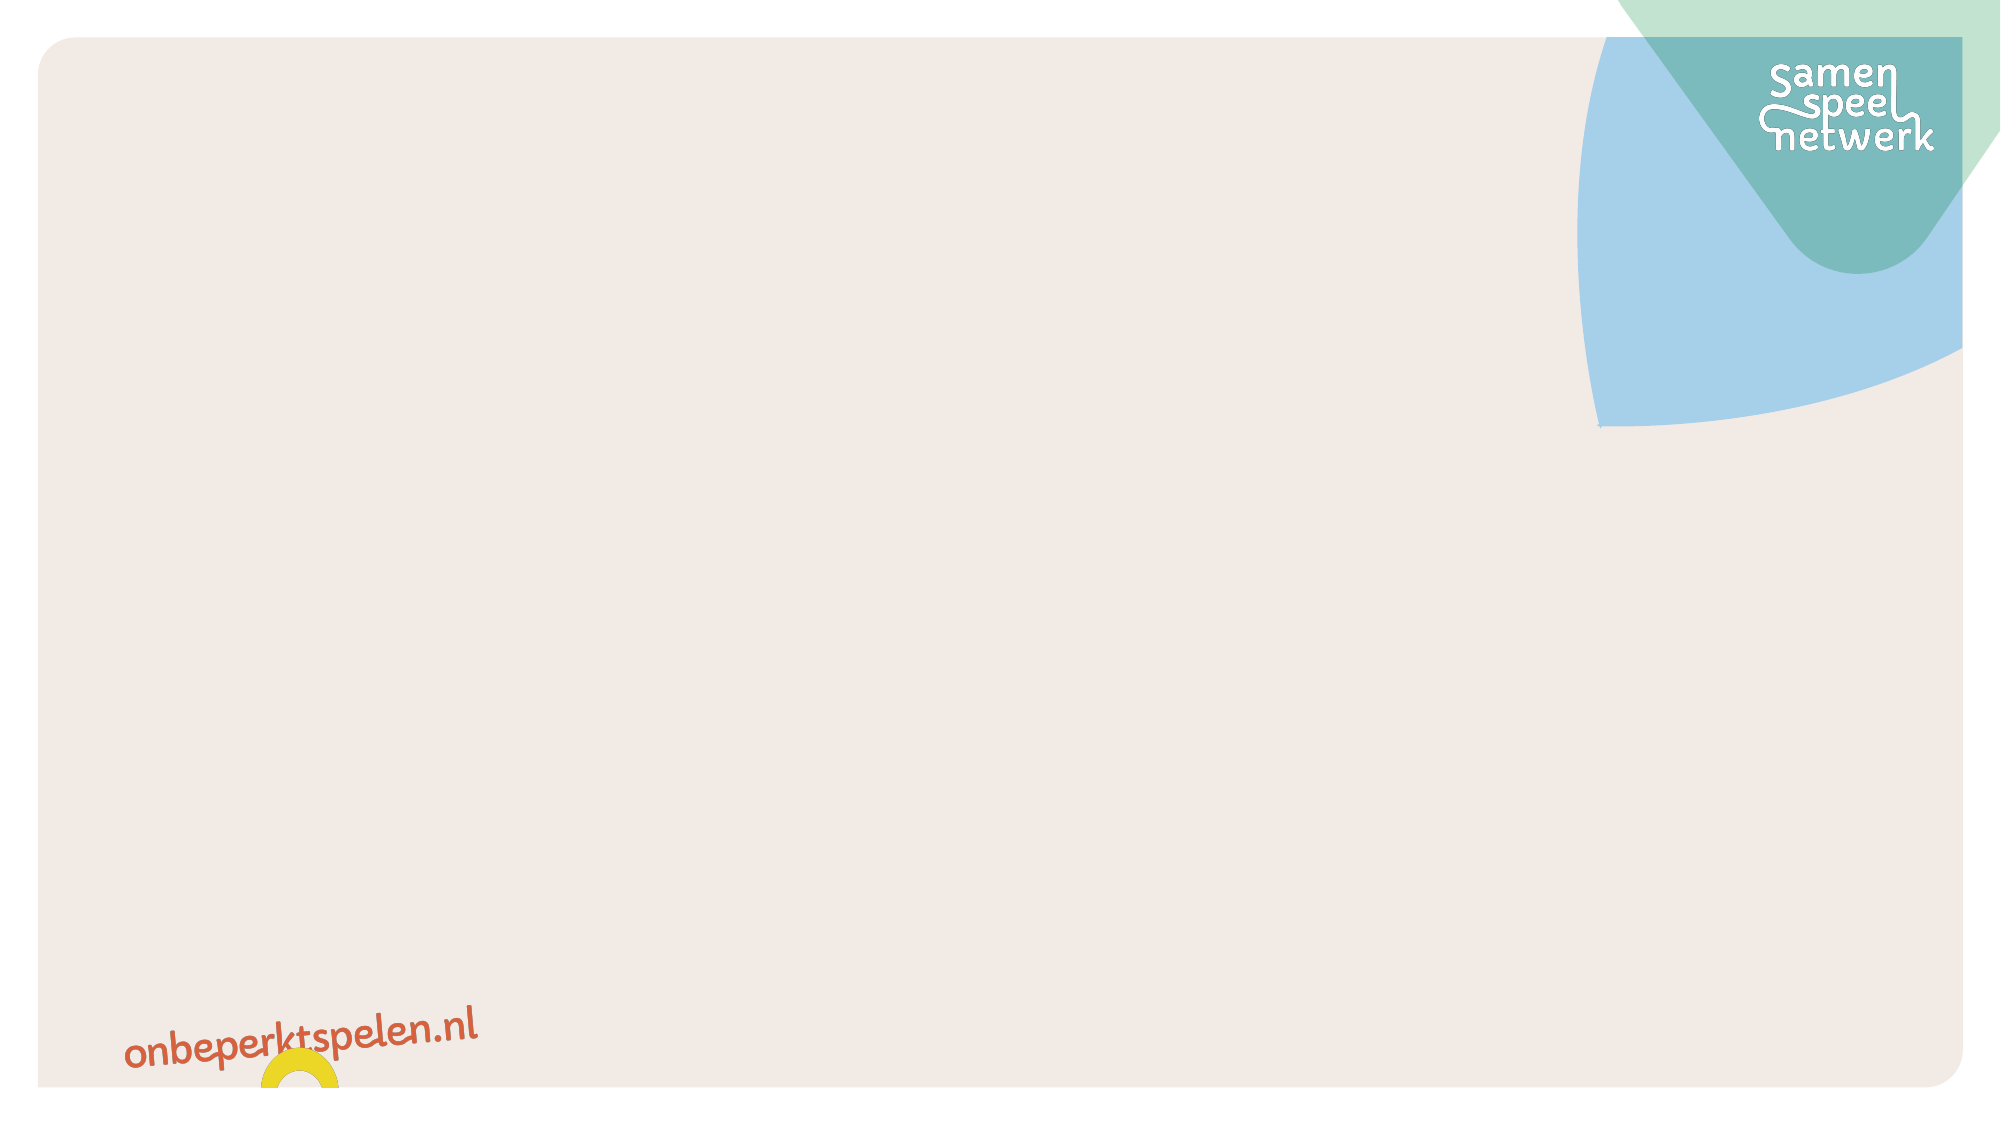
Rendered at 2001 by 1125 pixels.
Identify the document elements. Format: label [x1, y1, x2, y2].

picture [125, 1005, 478, 1088]
picture [1759, 64, 1934, 151]
